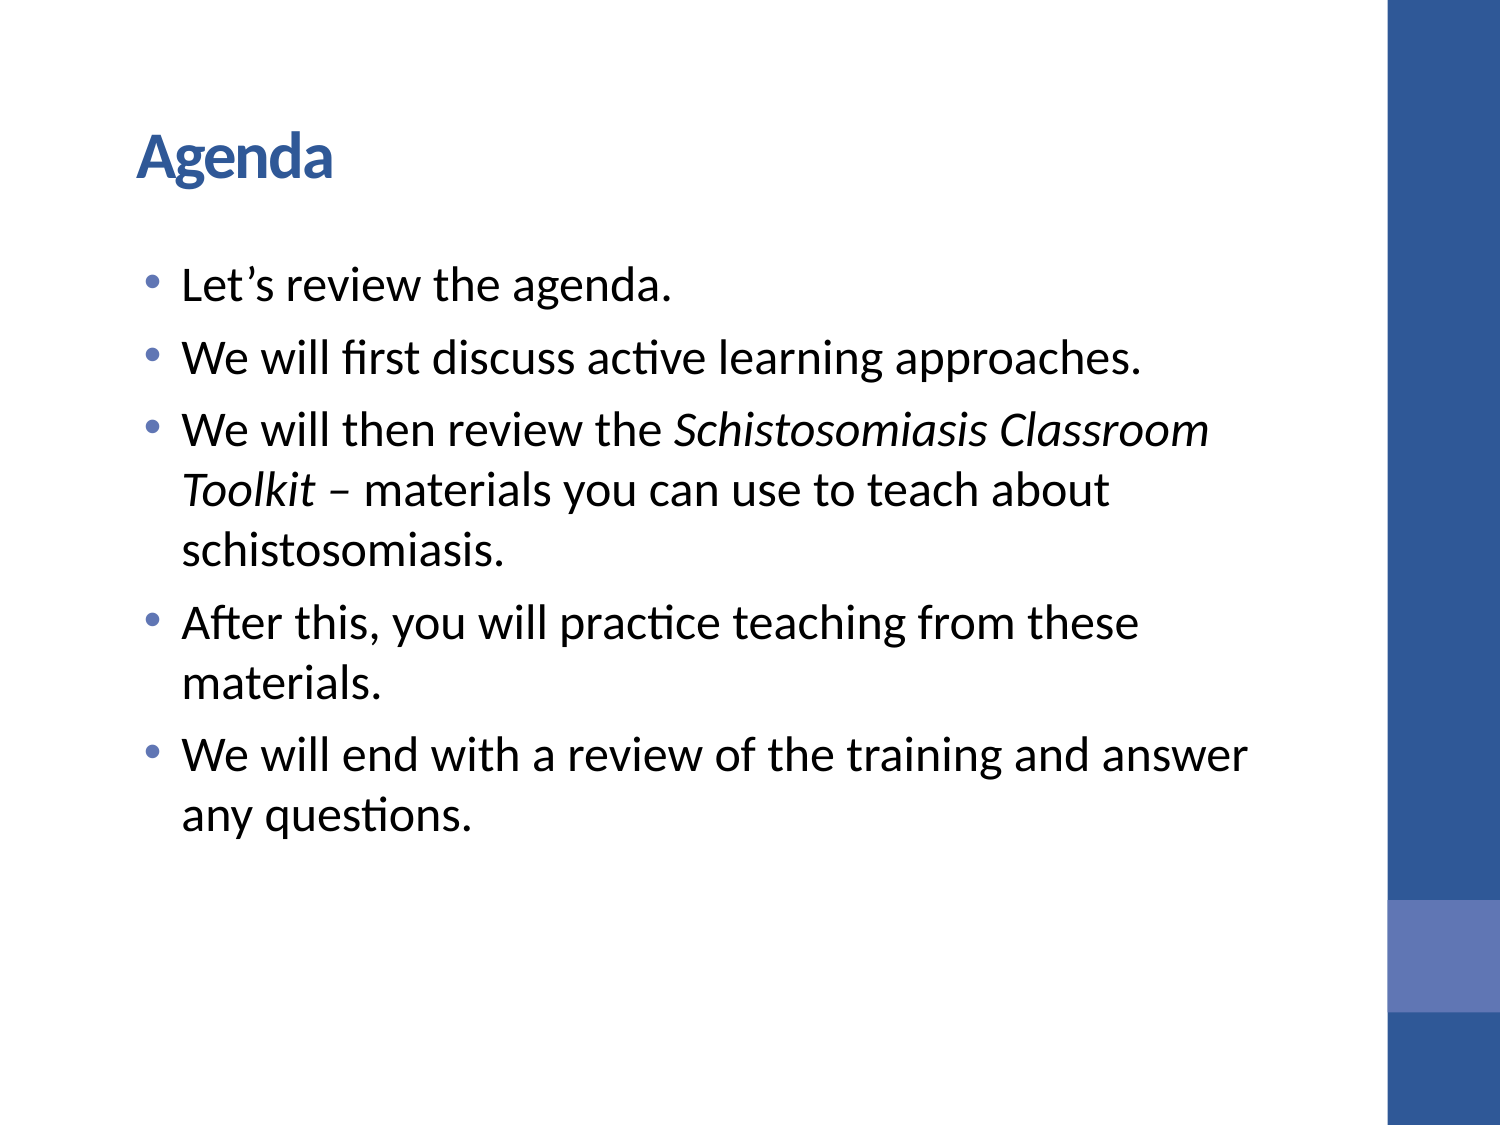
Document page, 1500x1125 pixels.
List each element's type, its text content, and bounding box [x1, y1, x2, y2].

title Agenda [121, 58, 1476, 246]
list Let’s review the agenda. We will first discuss active learning approaches. We will then review the Schistosomiasis Classroom Toolkit – materials you can use to teach about schistosomiasis. After this, you will practice teaching from these materials. We will end with a review of the training and answer any questions. [110, 244, 1295, 880]
